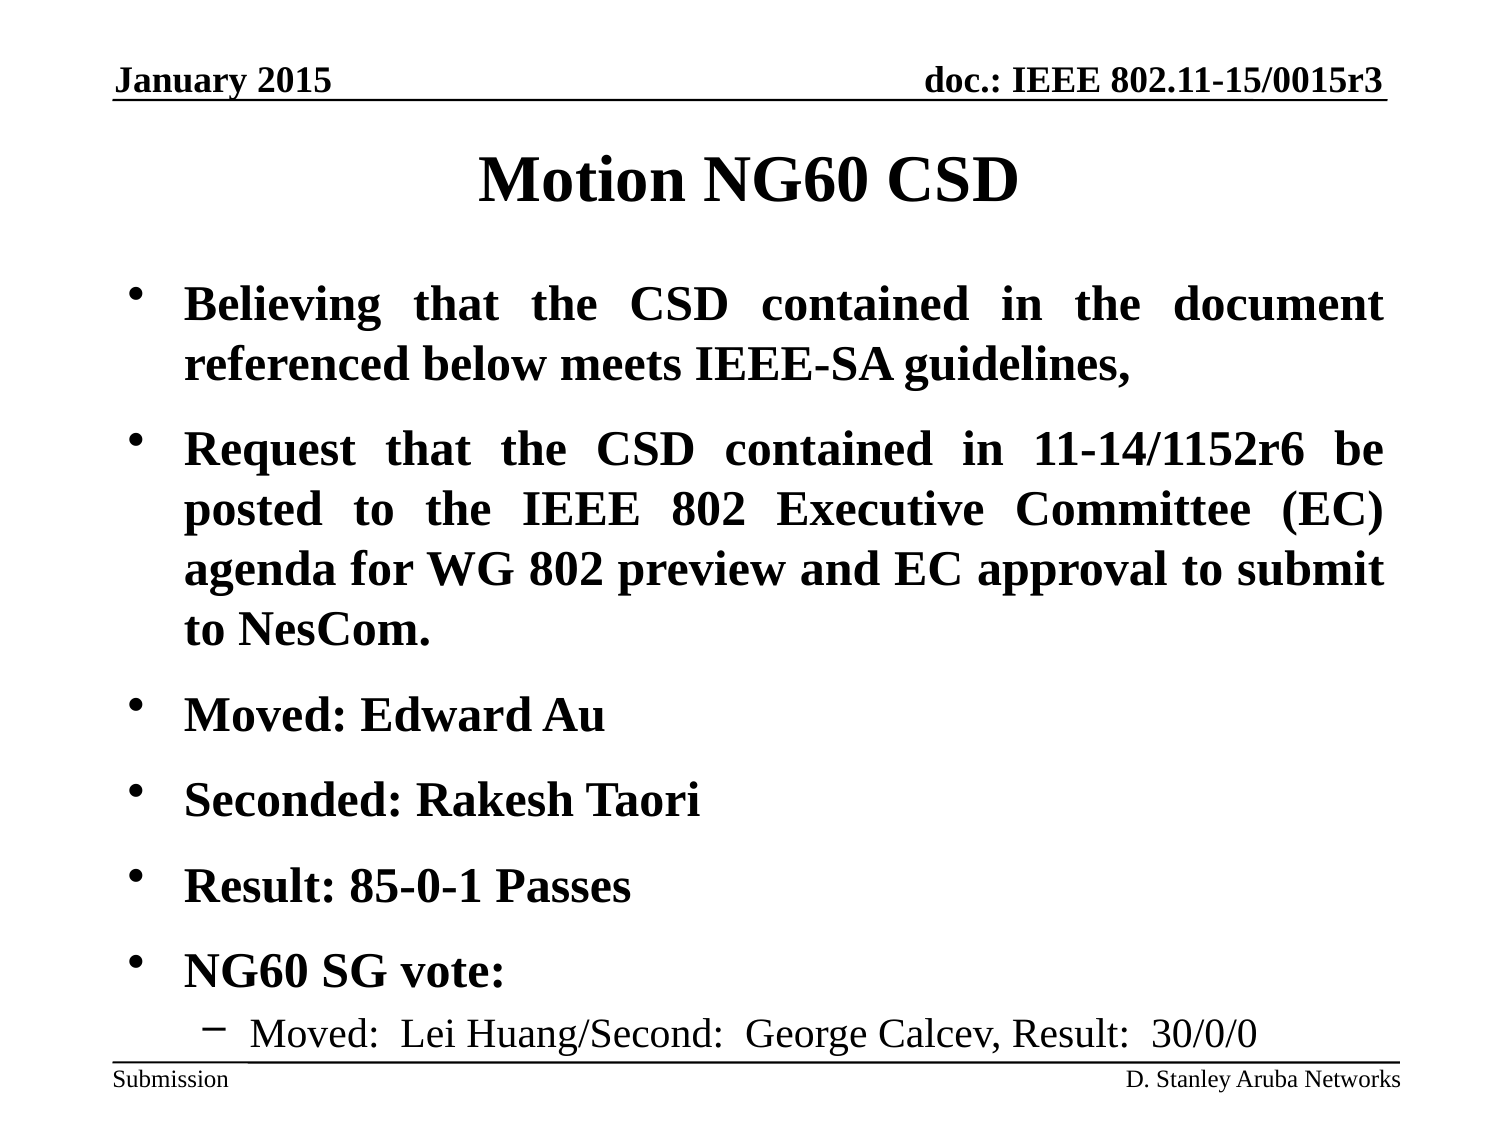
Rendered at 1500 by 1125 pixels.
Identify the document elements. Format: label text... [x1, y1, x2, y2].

list Believing that the CSD contained in the document referenced below meets IEEE-SA guidelines, Request that the CSD contained in 11-14/1152r6 be posted to the IEEE 802 Executive Committee (EC) agenda for WG 802 preview and EC approval to submit to NesCom. Moved: Edward Au Seconded: Rakesh Taori Result: 85-0-1 Passes NG60 SG vote: Moved: Lei Huang/Second: George Calcev, Result: 30/0/0 [112, 262, 1400, 1075]
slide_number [114, 54, 335, 101]
text_box Motion NG60 CSD [112, 87, 1388, 262]
footer D. Stanley Aruba Networks [1024, 1061, 1402, 1093]
